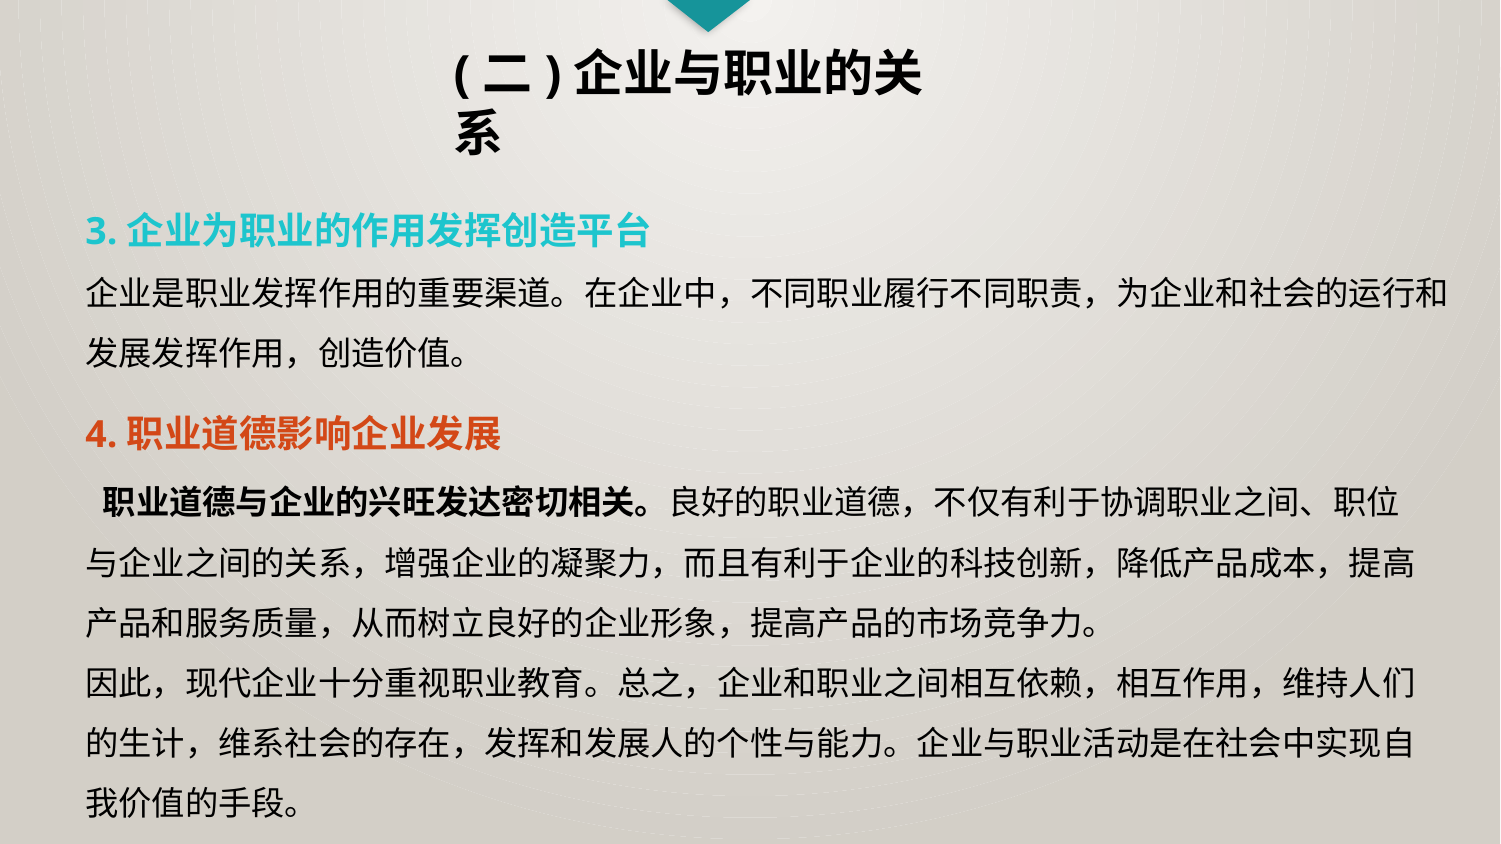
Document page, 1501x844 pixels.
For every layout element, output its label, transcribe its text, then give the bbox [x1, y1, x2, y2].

text_box (二)企业与职业的关系 [438, 34, 979, 169]
text_box [665, 0, 752, 34]
text_box 3.企业为职业的作用发挥创造平台 企业是职业发挥作用的重要渠道。在企业中，不同职业履行不同职责，为企业和社会的运行和发展发挥作用，创造价值。 [70, 177, 1467, 380]
text_box 4.职业道德影响企业发展 职业道德与企业的兴旺发达密切相关。良好的职业道德，不仅有利于协调职业之间、职位与企业之间的关系，增强企业的凝聚力，而且有利于企业的科技创新，降低产品成本，提高产品和服务质量，从而树立良好的企业形象，提高产品的市场竞争力。 因此，现代企业十分重视职业教育。总之，企业和职业之间相互依赖，相互作用，维持人们的生计，维系社会的存在，发挥和发展人的个性与能力。企业与职业活动是在社会中实现自我价值的手段。 [70, 379, 1443, 829]
